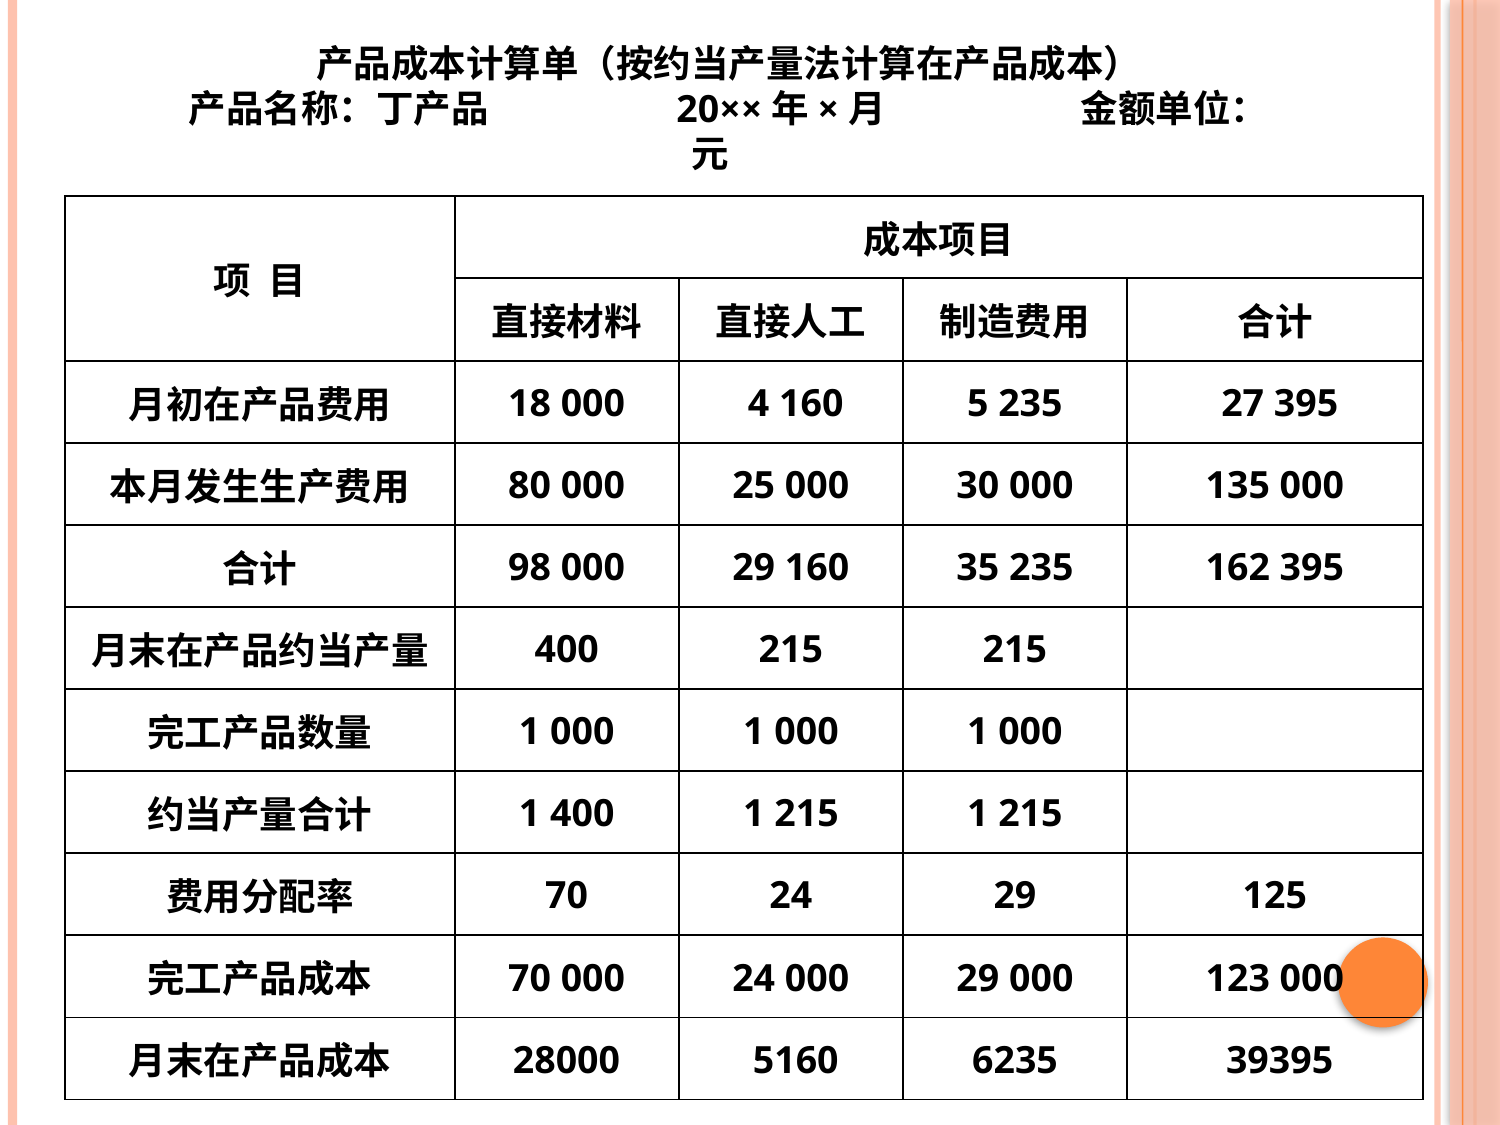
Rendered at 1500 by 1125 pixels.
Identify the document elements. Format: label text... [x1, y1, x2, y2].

table_cell 70 [456, 854, 678, 934]
table_cell 400 [456, 608, 678, 688]
table_cell 月末在产品约当产量 [66, 608, 454, 688]
table_cell 完工产品数量 [66, 690, 454, 770]
table_cell 月初在产品费用 [66, 362, 454, 442]
table_cell 约当产量合计 [66, 772, 454, 852]
table_header 成本项目 [456, 197, 1422, 277]
table_cell 27 395 [1128, 362, 1422, 442]
table_cell 1 400 [456, 772, 678, 852]
table_cell 1 000 [680, 690, 902, 770]
table_cell 39395 [1128, 1018, 1422, 1099]
table_cell 直接人工 [680, 279, 902, 360]
table_cell 35 235 [904, 526, 1126, 606]
table_cell 215 [904, 608, 1126, 688]
table_cell 1 000 [456, 690, 678, 770]
table_cell 125 [1128, 854, 1422, 934]
table_cell 6235 [904, 1018, 1126, 1099]
table_cell 合计 [1128, 279, 1422, 360]
table_cell 123 000 [1128, 936, 1422, 1017]
table_cell 月末在产品成本 [66, 1018, 454, 1099]
table_cell 本月发生生产费用 [66, 444, 454, 524]
table_cell 24 [680, 854, 902, 934]
table_cell 费用分配率 [66, 854, 454, 934]
table_cell 合计 [66, 526, 454, 606]
table_cell 1 215 [680, 772, 902, 852]
table_header 项 目 [66, 197, 454, 360]
table_cell [1128, 772, 1422, 852]
table_cell 28000 [456, 1018, 678, 1099]
table_cell 30 000 [904, 444, 1126, 524]
table_cell 29 160 [680, 526, 902, 606]
table_cell 29 000 [904, 936, 1126, 1017]
table_cell 25 000 [680, 444, 902, 524]
table_cell [1128, 608, 1422, 688]
table_cell 1 000 [904, 690, 1126, 770]
table_cell 24 000 [680, 936, 902, 1017]
table_cell 80 000 [456, 444, 678, 524]
table_cell 4 160 [680, 362, 902, 442]
table_cell 135 000 [1128, 444, 1422, 524]
table_cell 18 000 [456, 362, 678, 442]
table_cell [1128, 690, 1422, 770]
table_cell 5160 [680, 1018, 902, 1099]
table_cell 29 [904, 854, 1126, 934]
table_cell 1 215 [904, 772, 1126, 852]
table_cell 98 000 [456, 526, 678, 606]
text_box 产品成本计算单（按约当产量法计算在产品成本） 产品名称：丁产品 20××年×月 金额单位：元 [136, 54, 1284, 160]
table_cell 162 395 [1128, 526, 1422, 606]
table_cell 70 000 [456, 936, 678, 1017]
table_cell 制造费用 [904, 279, 1126, 360]
table_cell 5 235 [904, 362, 1126, 442]
table_cell 直接材料 [456, 279, 678, 360]
table_cell 215 [680, 608, 902, 688]
table_cell 完工产品成本 [66, 936, 454, 1017]
